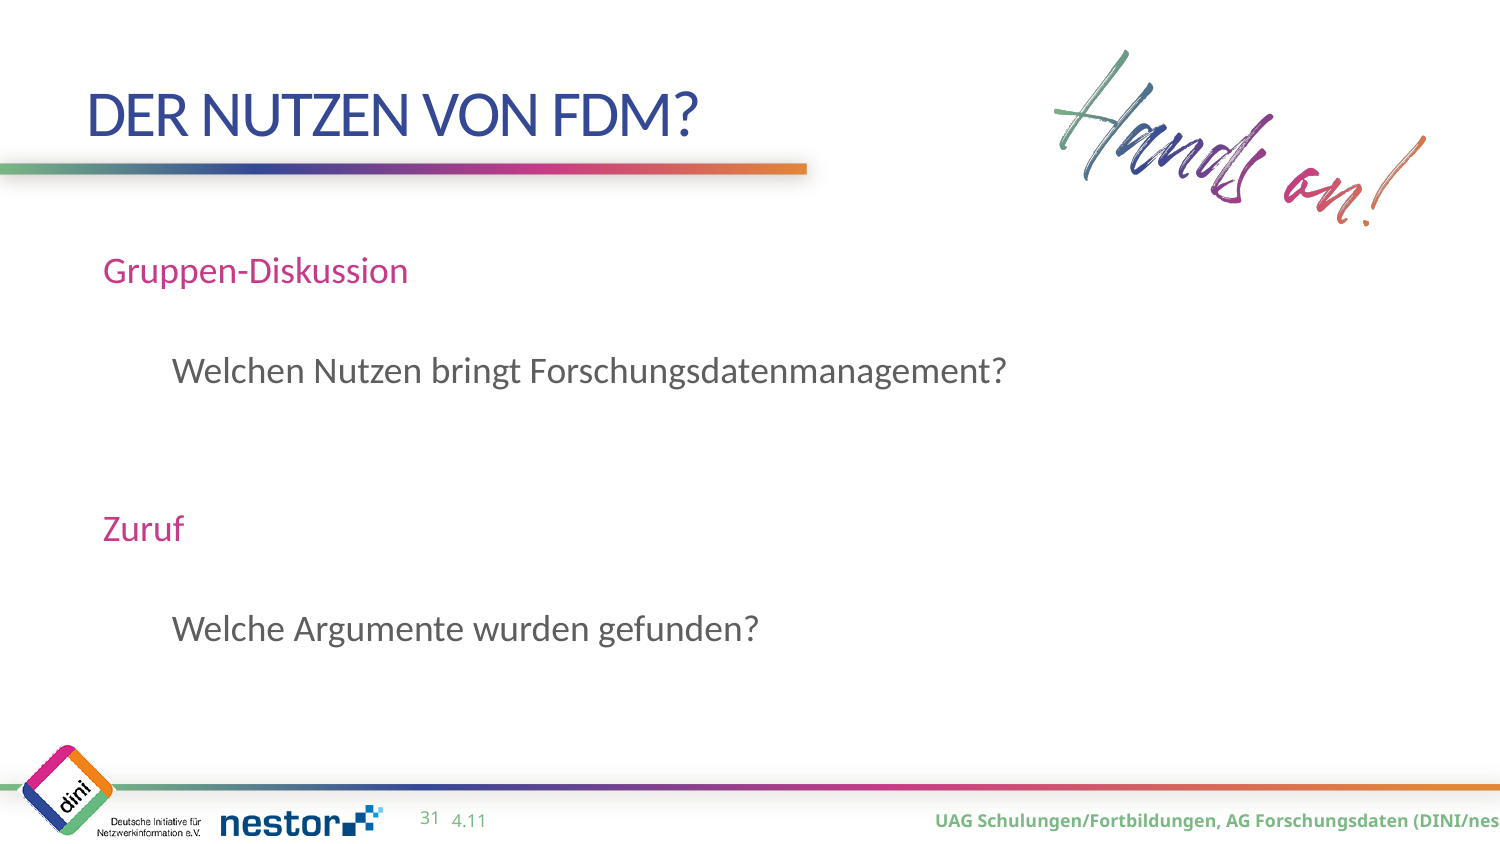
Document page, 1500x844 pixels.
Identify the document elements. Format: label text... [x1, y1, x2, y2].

slide_number 30 [406, 801, 454, 841]
list Welchen Nutzen bringt Forschungsdatenmanagement? [157, 316, 1128, 481]
title Der Nutzen von FDM? [77, 61, 1423, 158]
picture [1423, 817, 1428, 825]
picture [0, 731, 1500, 844]
list Gruppen-Diskussion [88, 238, 1432, 301]
text_box Zuruf [88, 496, 1432, 559]
text_box Welche Argumente wurden gefunden? [157, 574, 1128, 739]
text_box 4.11 [433, 801, 502, 838]
picture [1035, 49, 1426, 238]
picture [1280, 819, 1289, 825]
picture [0, 138, 837, 204]
